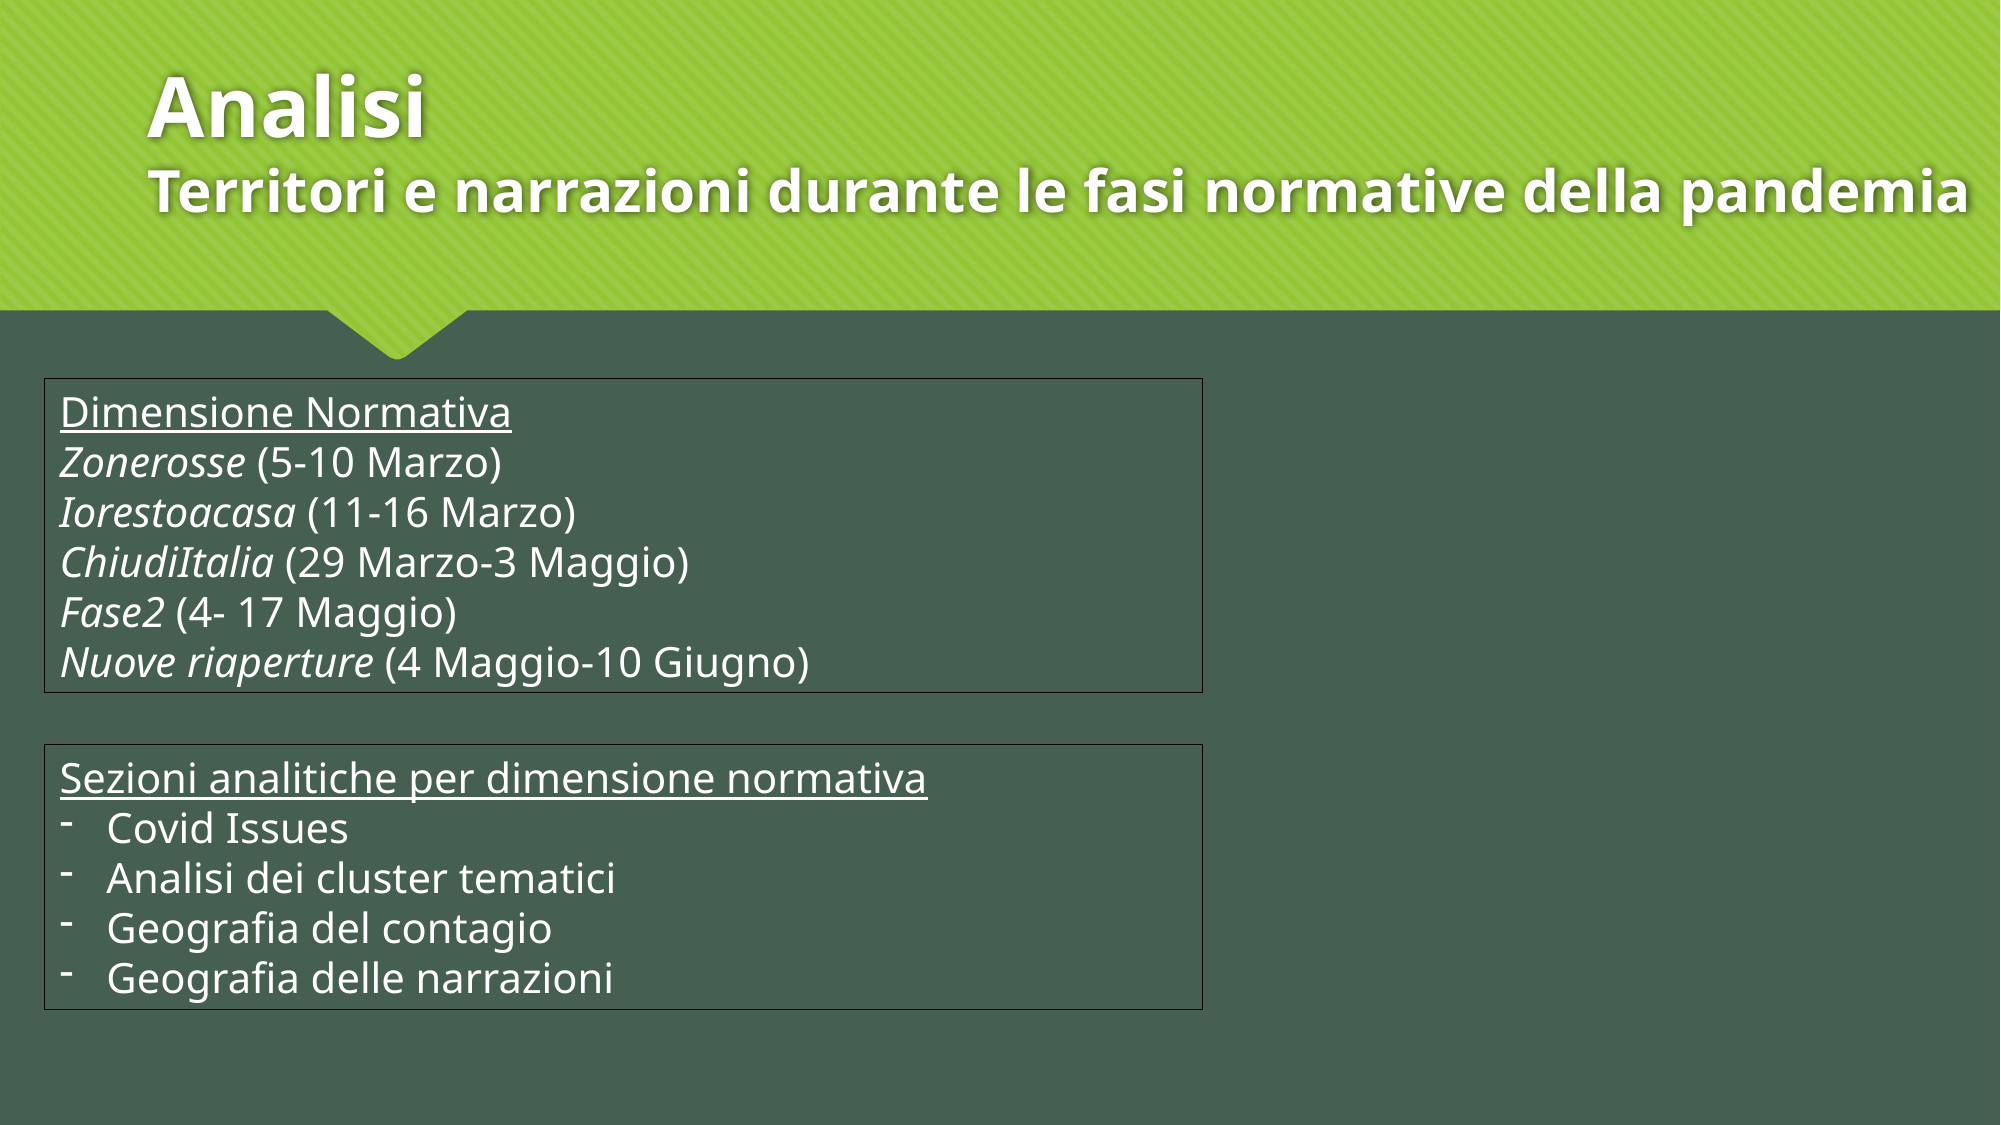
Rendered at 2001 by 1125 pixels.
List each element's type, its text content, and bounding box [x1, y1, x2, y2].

text_box Dimensione Normativa Zonerosse (5-10 Marzo) Iorestoacasa (11-16 Marzo) ChiudiItalia (29 Marzo-3 Maggio) Fase2 (4- 17 Maggio) Nuove riaperture (4 Maggio-10 Giugno) [44, 378, 1203, 693]
text_box Sezioni analitiche per dimensione normativa Covid Issues Analisi dei cluster tematici Geografia del contagio Geografia delle narrazioni [44, 744, 1203, 1010]
title Analisi Territori e narrazioni durante le fasi normative della pandemia [132, 73, 2000, 232]
